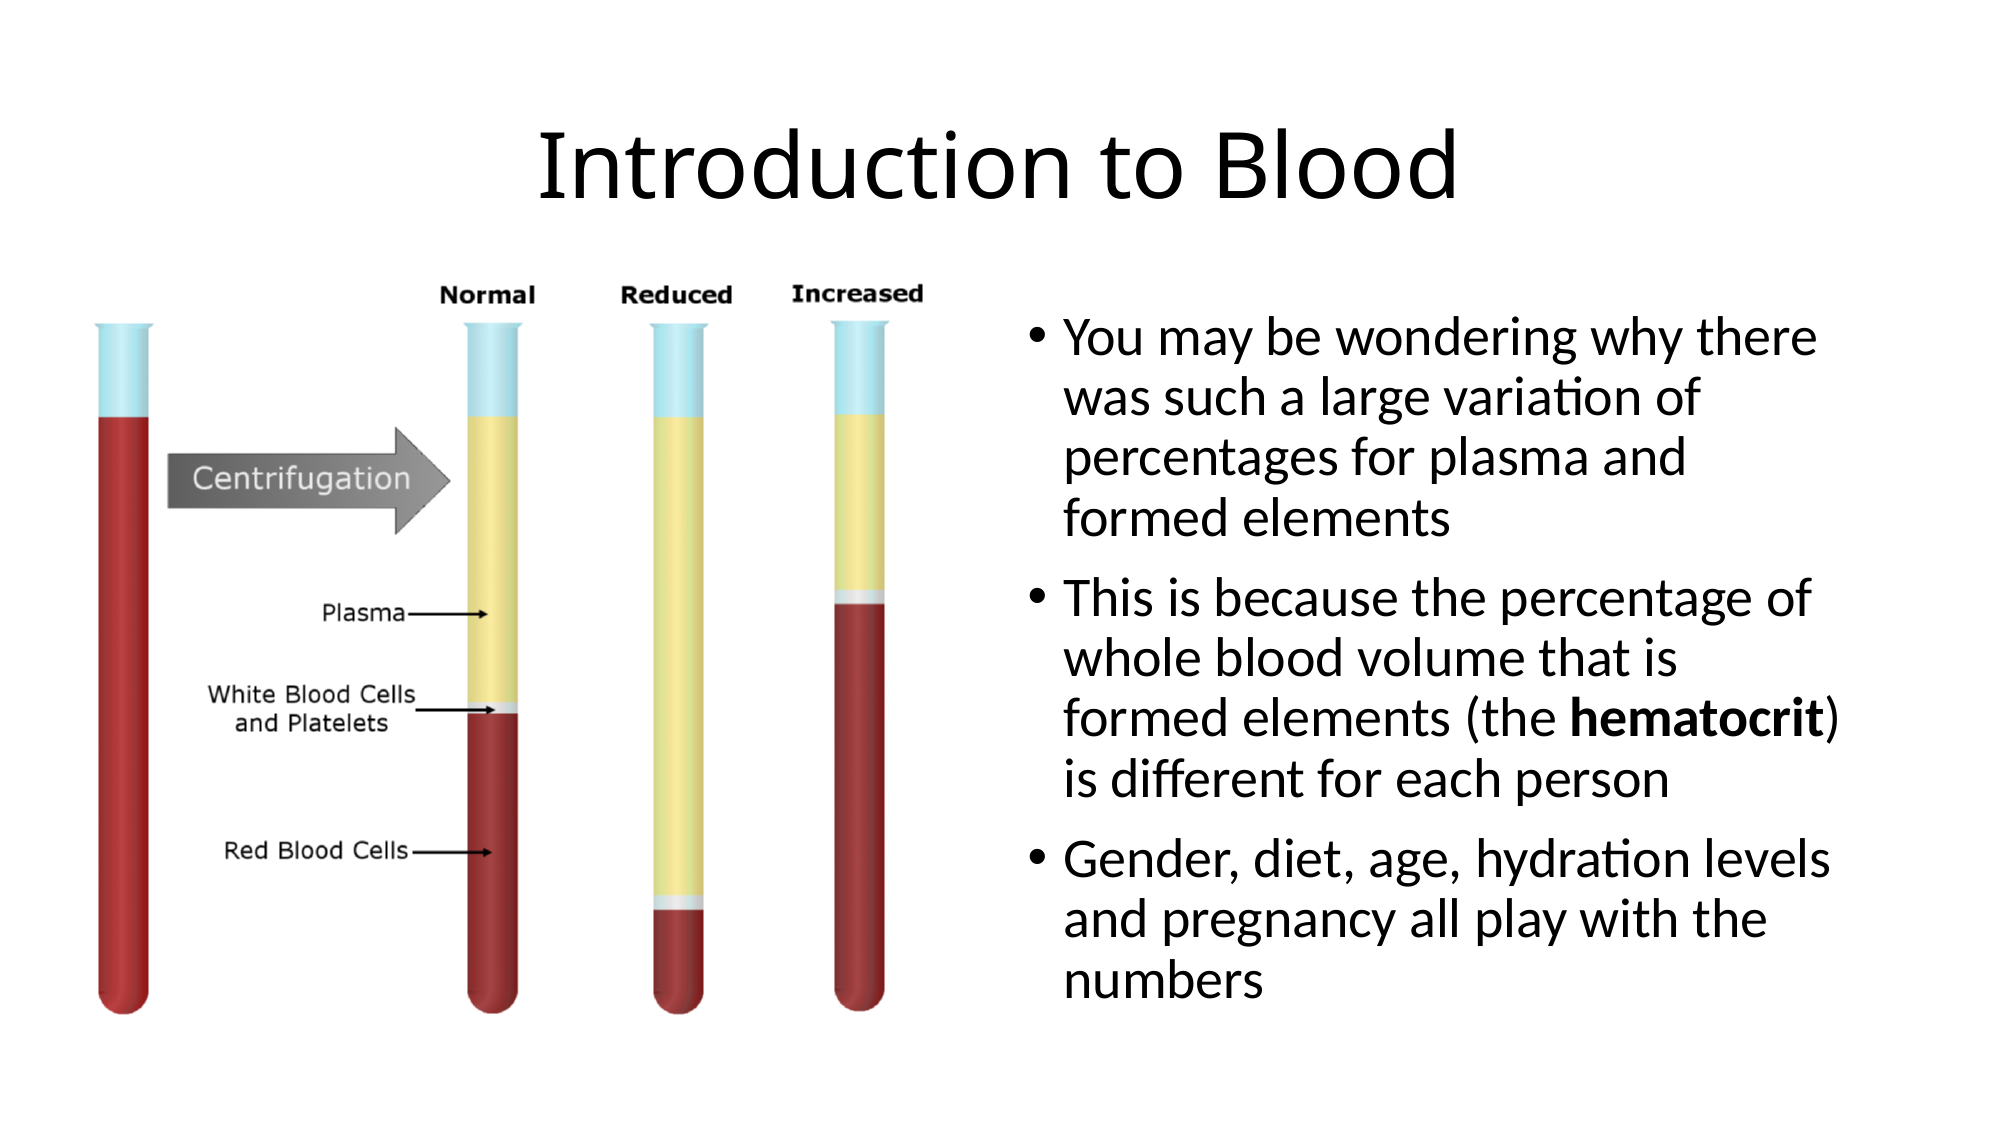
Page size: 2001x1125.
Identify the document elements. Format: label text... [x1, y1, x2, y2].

list You may be wondering why there was such a large variation of percentages for plasma and formed elements This is because the percentage of whole blood volume that is formed elements (the hematocrit) is different for each person Gender, diet, age, hydration levels and pregnancy all play with the numbers [1012, 299, 1863, 1063]
picture [36, 243, 950, 1031]
title Introduction to Blood [137, 59, 1863, 278]
